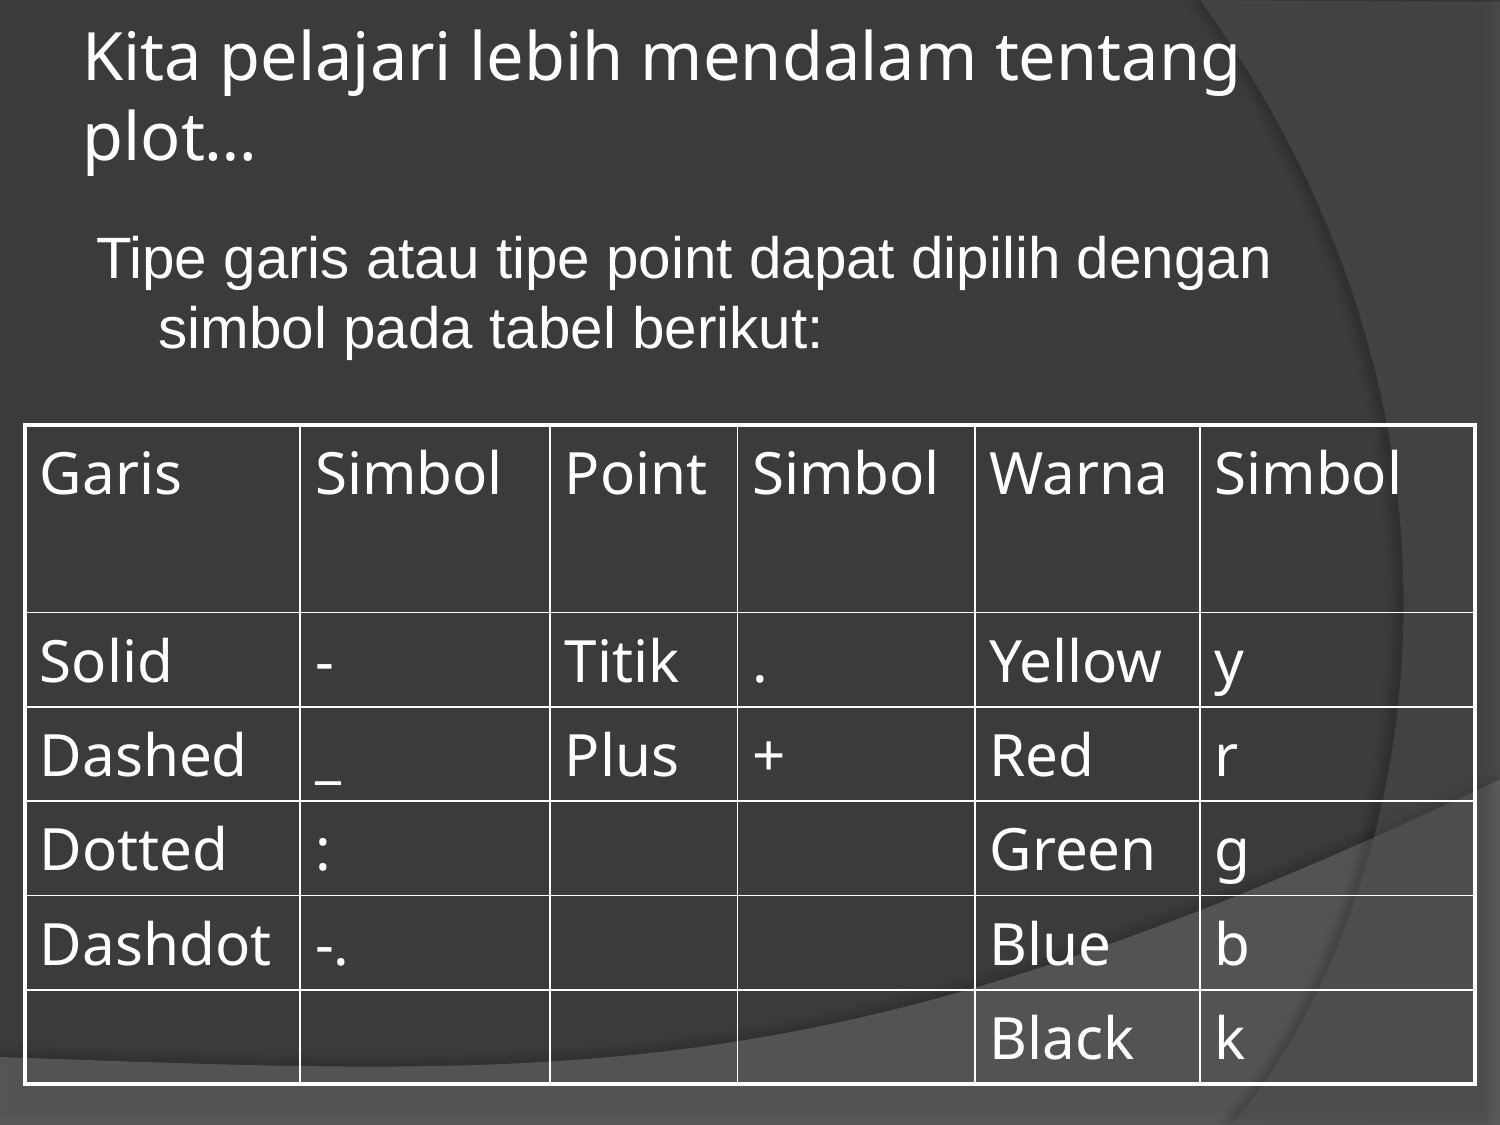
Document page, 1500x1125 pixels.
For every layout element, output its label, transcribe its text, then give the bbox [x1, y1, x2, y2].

table_cell b [1201, 896, 1473, 989]
table_cell Black [976, 991, 1199, 1082]
table_cell [27, 991, 299, 1082]
table_cell [738, 896, 974, 989]
table_cell + [738, 708, 974, 800]
table_cell g [1201, 802, 1473, 895]
table_header Warna [976, 427, 1199, 612]
table_header Simbol [738, 427, 974, 612]
table_cell [551, 991, 737, 1082]
table_cell [738, 991, 974, 1082]
list Tipe garis atau tipe point dapat dipilih dengan simbol pada tabel berikut: [74, 212, 1451, 376]
table_cell [738, 802, 974, 895]
table_cell Red [976, 708, 1199, 800]
table_header Simbol [301, 427, 549, 612]
title Kita pelajari lebih mendalam tentang plot… [74, 37, 1426, 151]
table_cell [551, 896, 737, 989]
table_cell . [738, 613, 974, 706]
table_cell [551, 802, 737, 895]
table_cell r [1201, 708, 1473, 800]
table_cell [301, 991, 549, 1082]
table_cell Blue [976, 896, 1199, 989]
table_header Point [551, 427, 737, 612]
table_cell k [1201, 991, 1473, 1082]
table_header Simbol [1201, 427, 1473, 612]
table_cell y [1201, 613, 1473, 706]
table_cell : [301, 802, 549, 895]
table_cell Plus [551, 708, 737, 800]
table_cell - [301, 613, 549, 706]
table_cell Solid [27, 613, 299, 706]
table_cell Green [976, 802, 1199, 895]
table_cell _ [301, 708, 549, 800]
table_cell Titik [551, 613, 737, 706]
table_cell Dashed [27, 708, 299, 800]
table_cell Yellow [976, 613, 1199, 706]
table_cell Dashdot [27, 896, 299, 989]
table_header Garis [27, 427, 299, 612]
table_cell Dotted [27, 802, 299, 895]
table_cell -. [301, 896, 549, 989]
